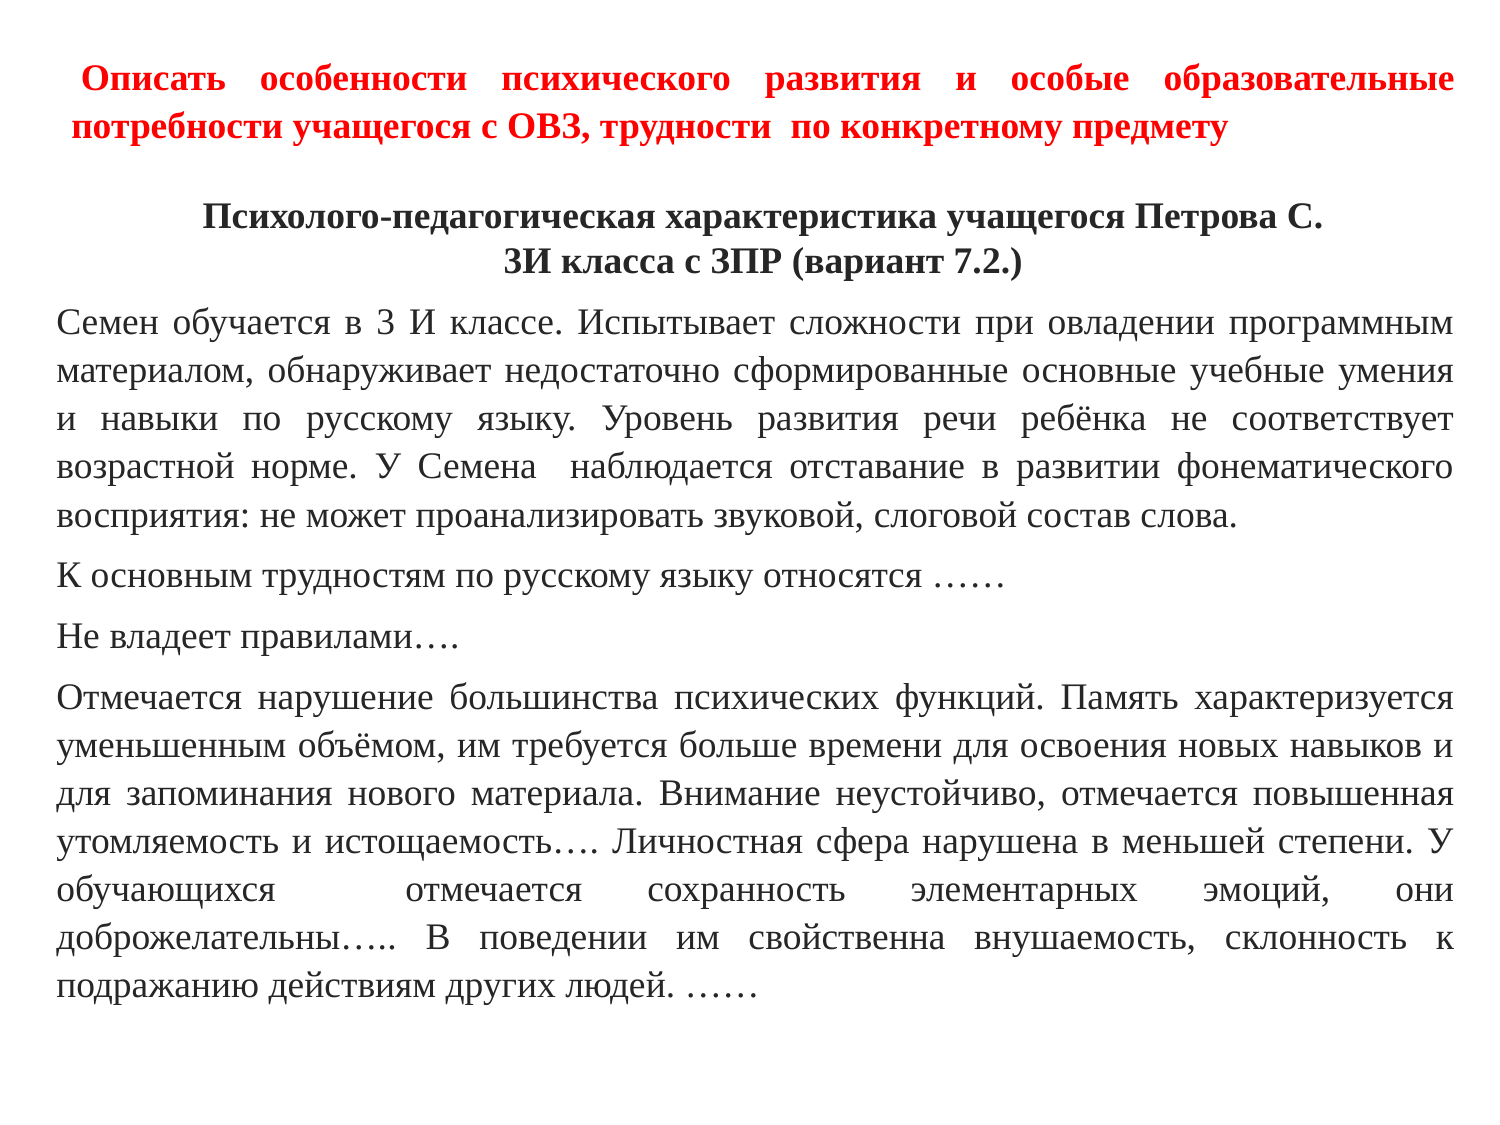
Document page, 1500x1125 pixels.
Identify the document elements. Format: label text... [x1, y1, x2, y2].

list Описать особенности психического развития и особые образовательные потребности учащегося с ОВЗ, трудности по конкретному предмету Психолого-педагогическая характеристика учащегося Петрова С. 3И класса с ЗПР (вариант 7.2.) Семен обучается в 3 И классе. Испытывает сложности при овладении программным материалом, обнаруживает недостаточно сформированные основные учебные умения и навыки по русскому языку. Уровень развития речи ребёнка не соответствует возрастной норме. У Семена наблюдается отставание в развитии фонематического восприятия: не может проанализировать звуковой, слоговой состав слова. К основным трудностям по русскому языку относятся …… Не владеет правилами…. Отмечается нарушение большинства психических функций. Память характеризуется уменьшенным объёмом, им требуется больше времени для освоения новых навыков и для запоминания нового материала. Внимание неустойчиво, отмечается повышенная утомляемость и истощаемость…. Личностная сфера нарушена в меньшей степени. У обучающихся отмечается сохранность элементарных эмоций, они доброжелательны….. В поведении им свойственна внушаемость, склонность к подражанию действиям других людей. …… [41, 42, 1471, 1094]
